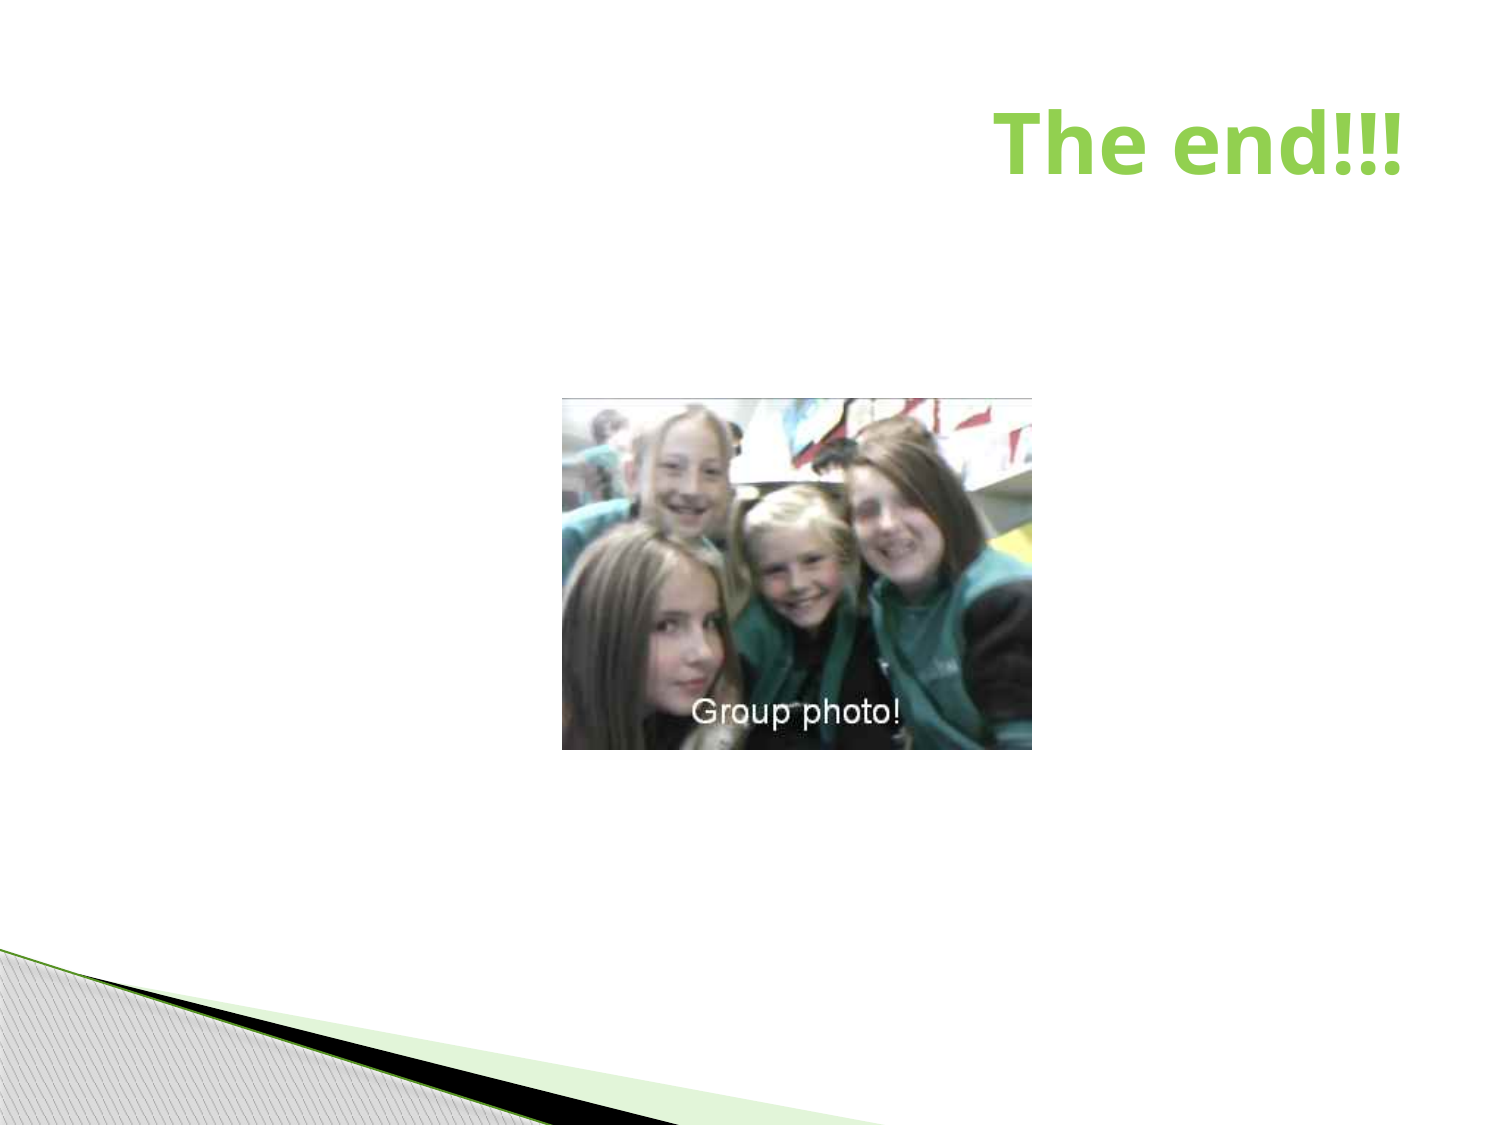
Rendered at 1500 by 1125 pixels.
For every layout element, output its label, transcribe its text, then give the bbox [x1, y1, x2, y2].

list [562, 398, 1032, 751]
title The end!!! [70, 46, 1421, 235]
